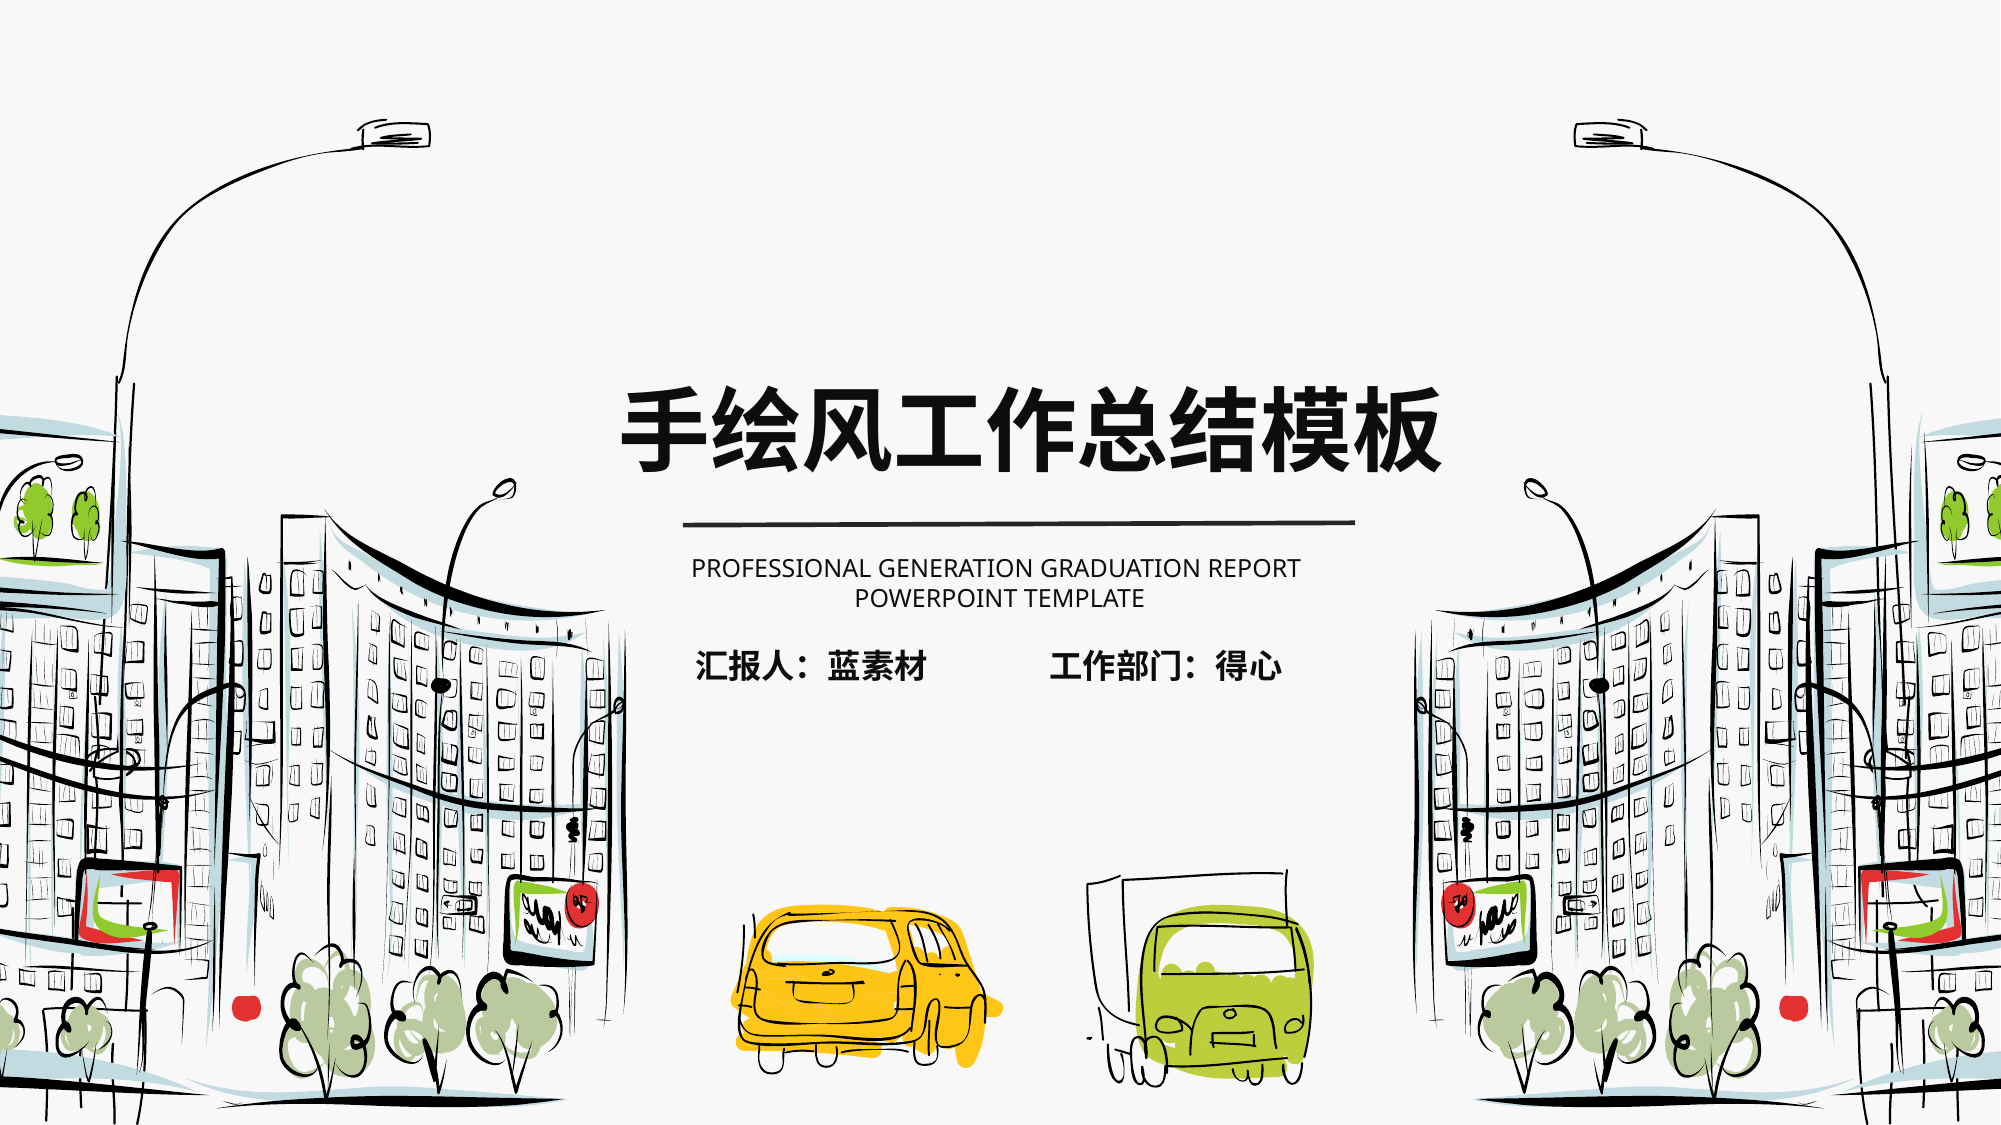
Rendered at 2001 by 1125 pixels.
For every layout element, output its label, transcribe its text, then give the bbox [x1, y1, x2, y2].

picture [710, 875, 1033, 1107]
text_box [682, 522, 1356, 526]
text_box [678, 638, 1322, 694]
picture [0, 118, 664, 1125]
text_box PROFESSIONAL GENERATION GRADUATION REPORT POWERPOINT TEMPLATE [664, 545, 1377, 621]
picture [1061, 840, 1348, 1100]
text_box 手绘风工作总结模板 [664, 365, 1377, 491]
picture [1377, 118, 2000, 1125]
